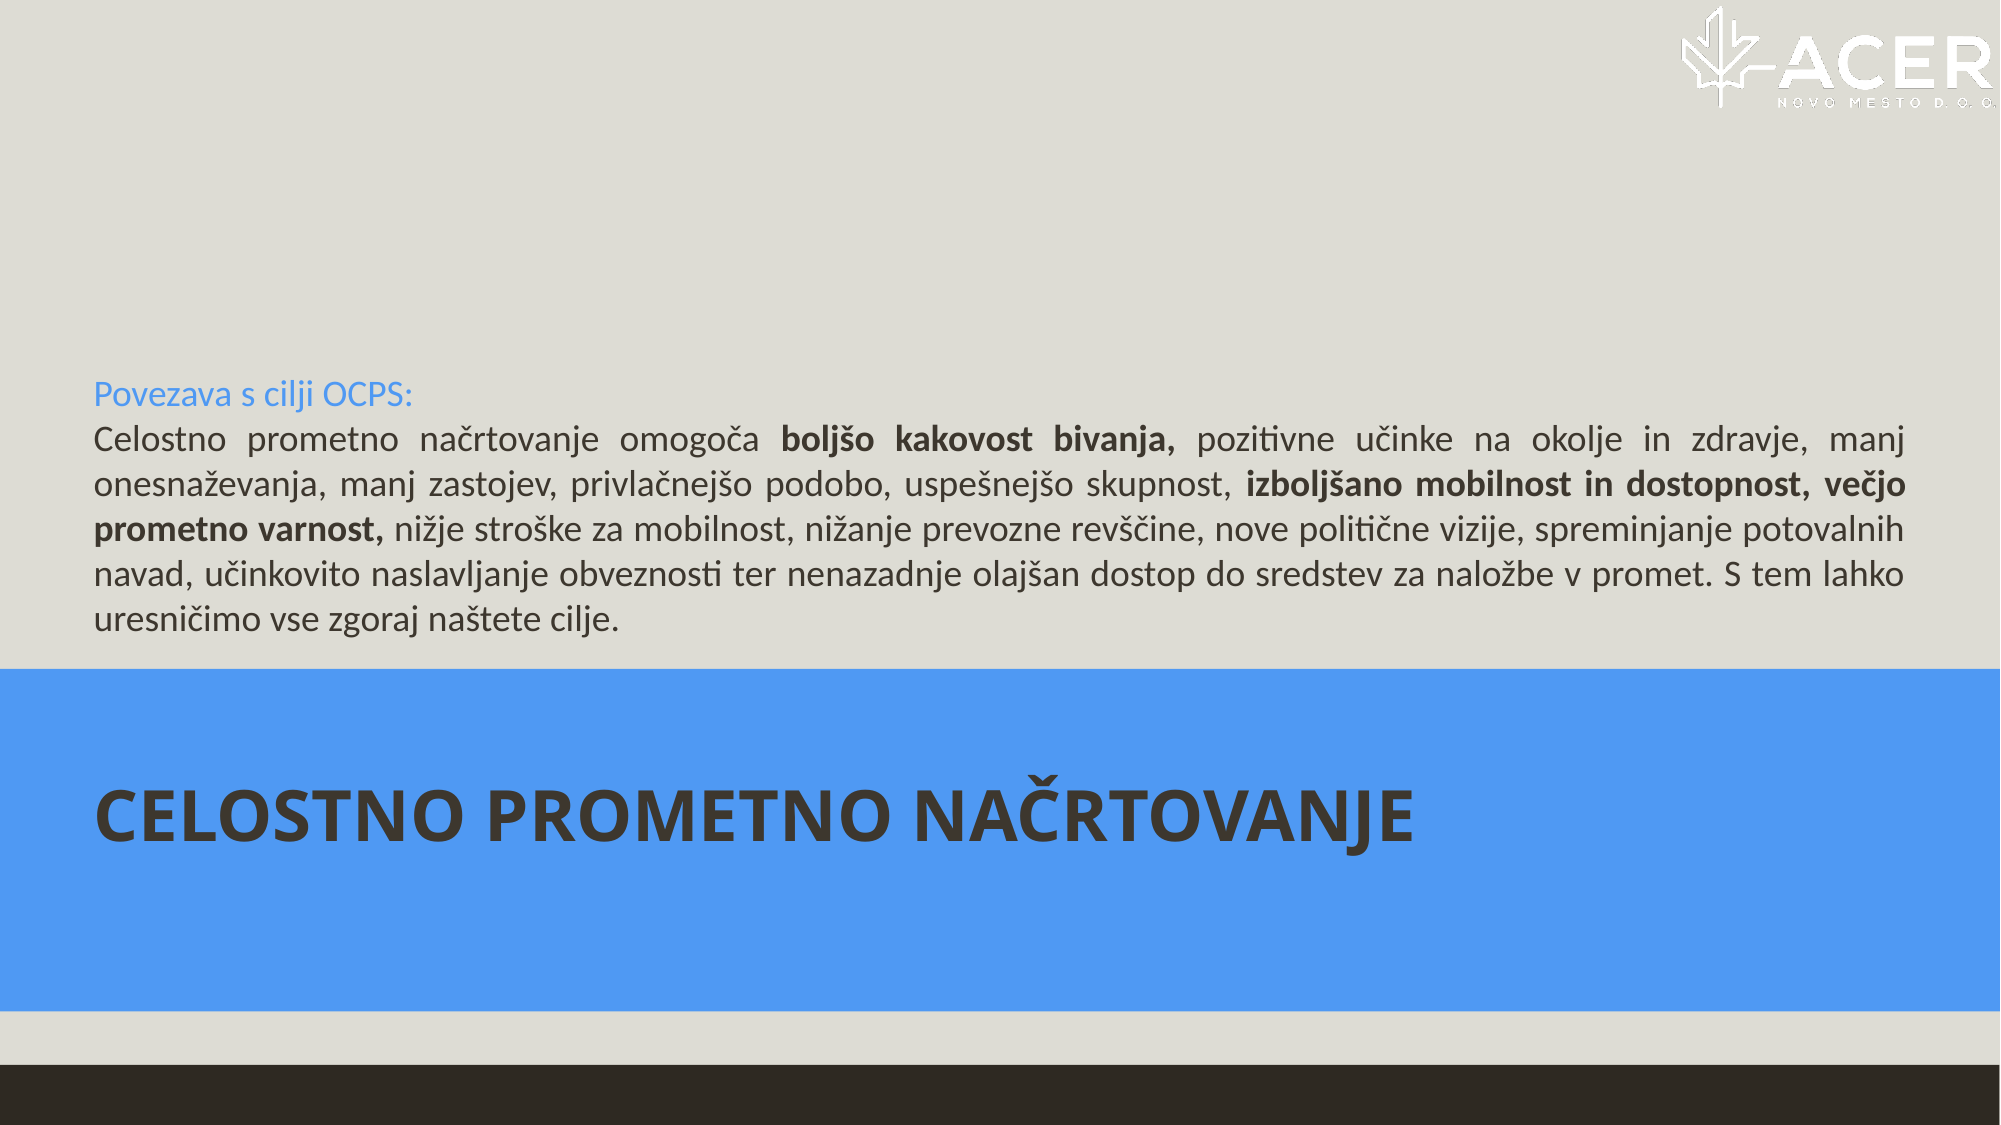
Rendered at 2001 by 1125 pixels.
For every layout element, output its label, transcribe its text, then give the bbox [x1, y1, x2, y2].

text_box [0, 668, 2000, 1012]
picture [1673, 0, 2000, 117]
text_box Povezava s cilji OCPS: Celostno prometno načrtovanje omogoča boljšo kakovost bivanja, pozitivne učinke na okolje in zdravje, manj onesnaževanja, manj zastojev, privlačnejšo podobo, uspešnejšo skupnost, izboljšano mobilnost in dostopnost, večjo prometno varnost, nižje stroške za mobilnost, nižanje prevozne revščine, nove politične vizije, spreminjanje potovalnih navad, učinkovito naslavljanje obveznosti ter nenazadnje olajšan dostop do sredstev za naložbe v promet. S tem lahko uresničimo vse zgoraj naštete cilje. [78, 361, 1922, 647]
text_box CELOSTNO PROMETNO NAČRTOVANJE [78, 647, 1922, 865]
